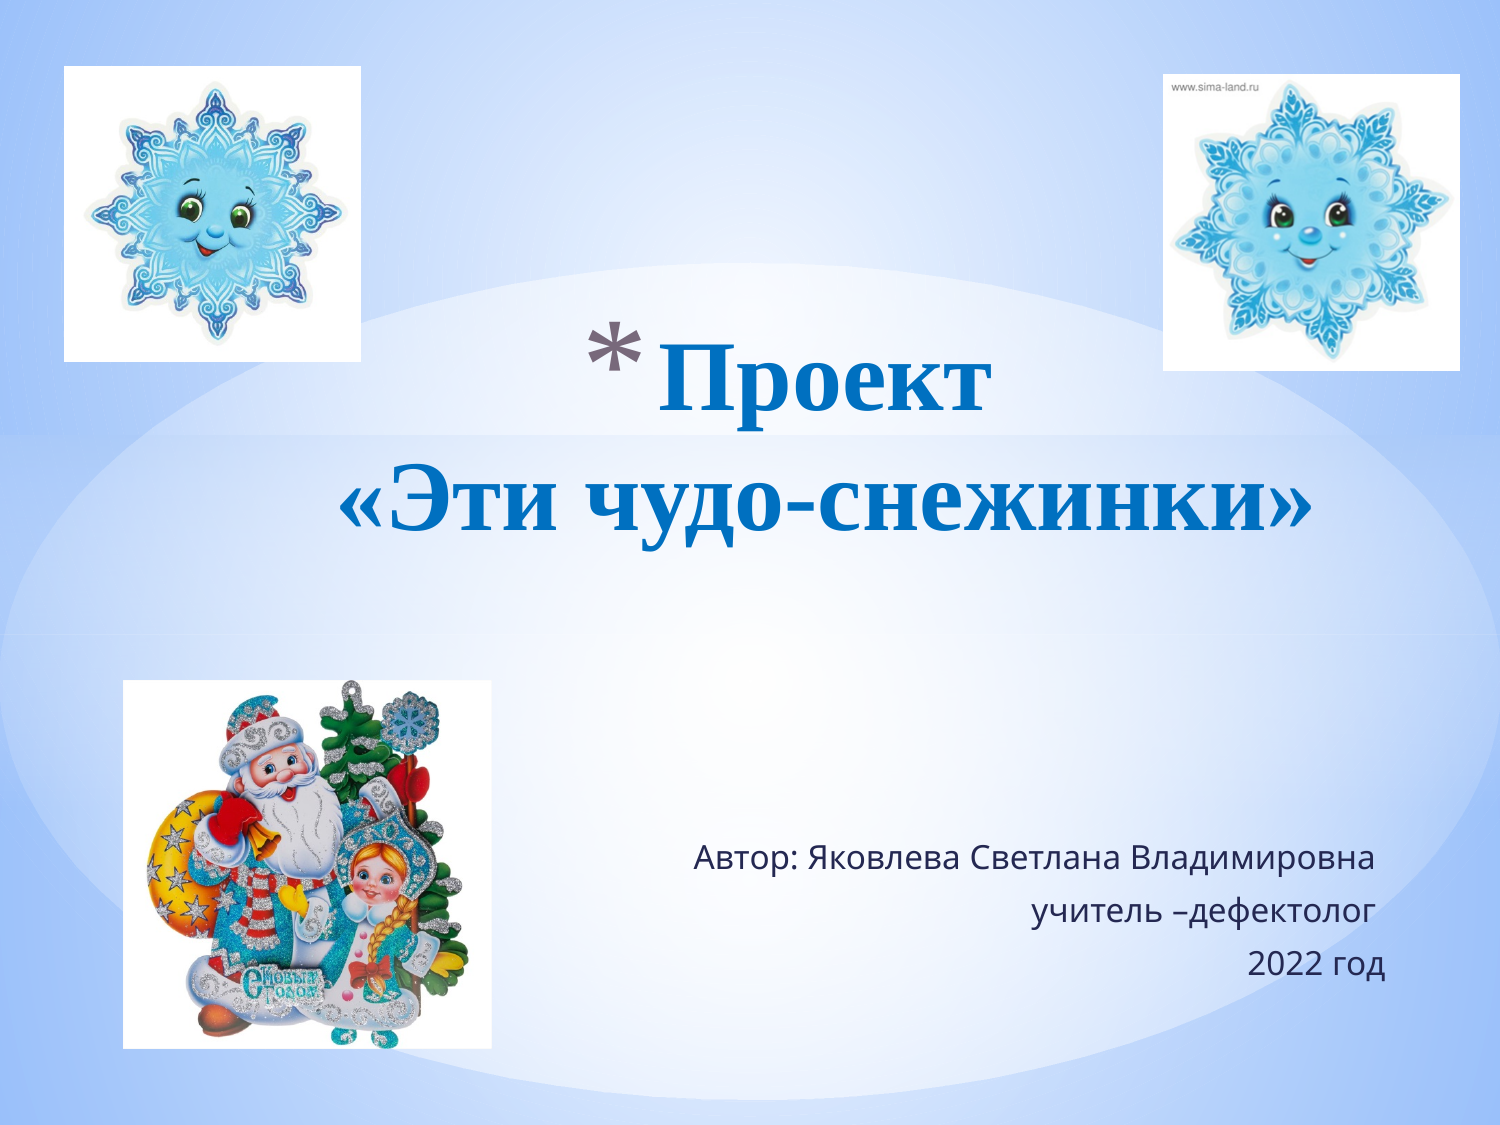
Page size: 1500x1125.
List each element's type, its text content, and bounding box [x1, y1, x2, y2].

picture [123, 680, 492, 1049]
picture [1163, 74, 1460, 371]
title Проект «Эти чудо-снежинки» [171, 302, 1376, 598]
picture [64, 66, 361, 362]
subtitle Автор: Яковлева Светлана Владимировна учитель –дефектолог 2022 год [501, 828, 1401, 1071]
